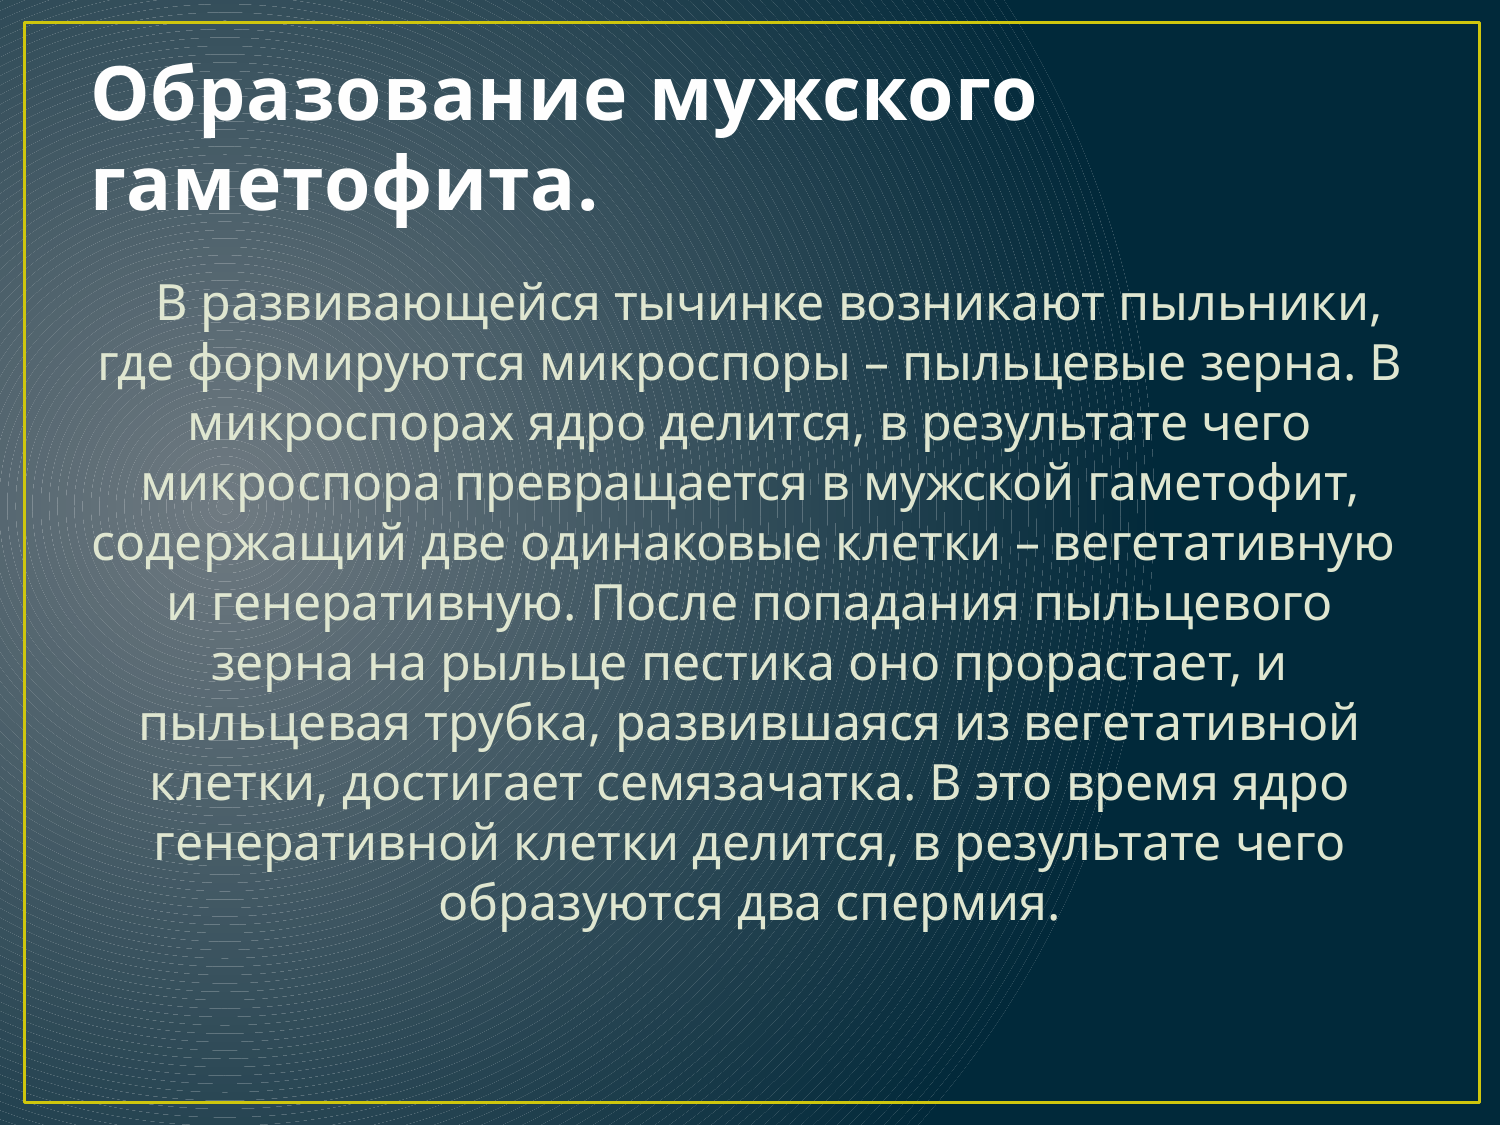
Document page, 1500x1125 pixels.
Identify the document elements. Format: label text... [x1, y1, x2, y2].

title Образование мужского гаметофита. [75, 45, 1425, 233]
list В развивающейся тычинке возникают пыльники, где формируются микроспоры – пыльцевые зерна. В микроспорах ядро делится, в результате чего микроспора превращается в мужской гаметофит, содержащий две одинаковые клетки – вегетативную и генеративную. После попадания пыльцевого зерна на рыльце пестика оно прорастает, и пыльцевая трубка, развившаяся из вегетативной клетки, достигает семязачатка. В это время ядро генеративной клетки делится, в результате чего образуются два спермия. [75, 262, 1425, 1005]
